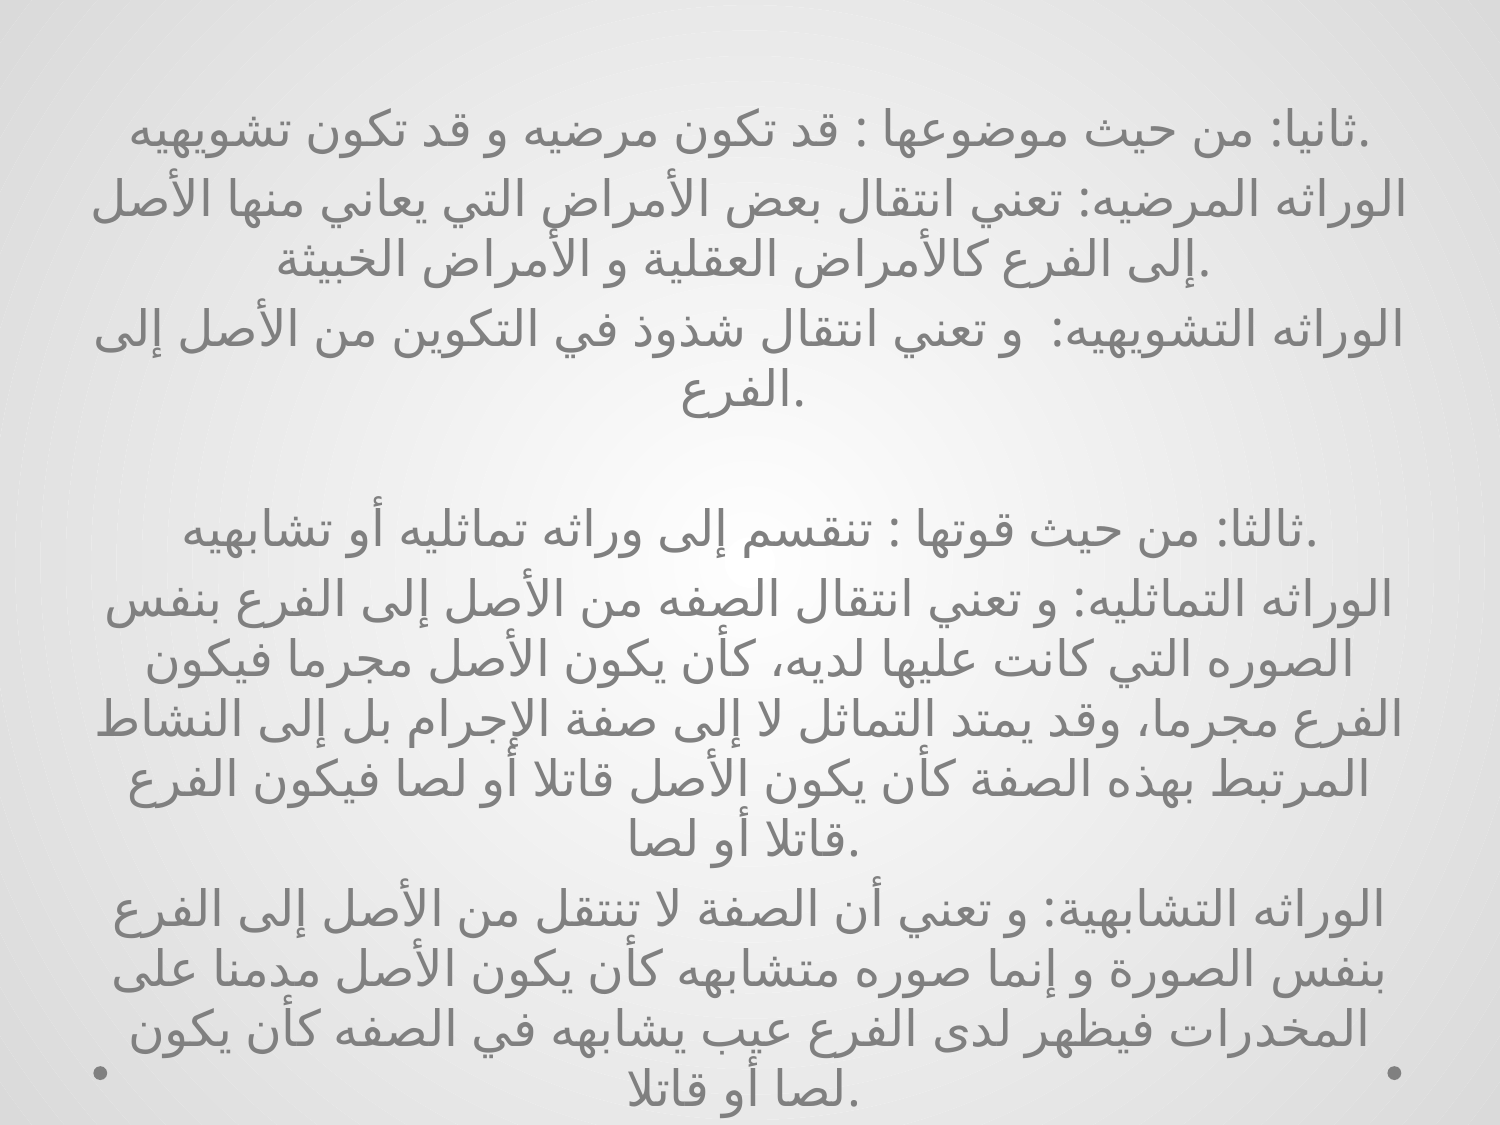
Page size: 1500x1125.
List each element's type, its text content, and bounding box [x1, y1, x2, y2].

list ثانيا: من حيث موضوعها : قد تكون مرضيه و قد تكون تشويهيه. الوراثه المرضيه: تعني انتقال بعض الأمراض التي يعاني منها الأصل إلى الفرع كالأمراض العقلية و الأمراض الخبيثة. الوراثه التشويهيه: و تعني انتقال شذوذ في التكوين من الأصل إلى الفرع. ثالثا: من حيث قوتها : تنقسم إلى وراثه تماثليه أو تشابهيه. الوراثه التماثليه: و تعني انتقال الصفه من الأصل إلى الفرع بنفس الصوره التي كانت عليها لديه، كأن يكون الأصل مجرما فيكون الفرع مجرما، وقد يمتد التماثل لا إلى صفة الإجرام بل إلى النشاط المرتبط بهذه الصفة كأن يكون الأصل قاتلا أو لصا فيكون الفرع قاتلا أو لصا. الوراثه التشابهية: و تعني أن الصفة لا تنتقل من الأصل إلى الفرع بنفس الصورة و إنما صوره متشابهه كأن يكون الأصل مدمنا على المخدرات فيظهر لدى الفرع عيب يشابهه في الصفه كأن يكون لصا أو قاتلا. [75, 89, 1425, 1005]
